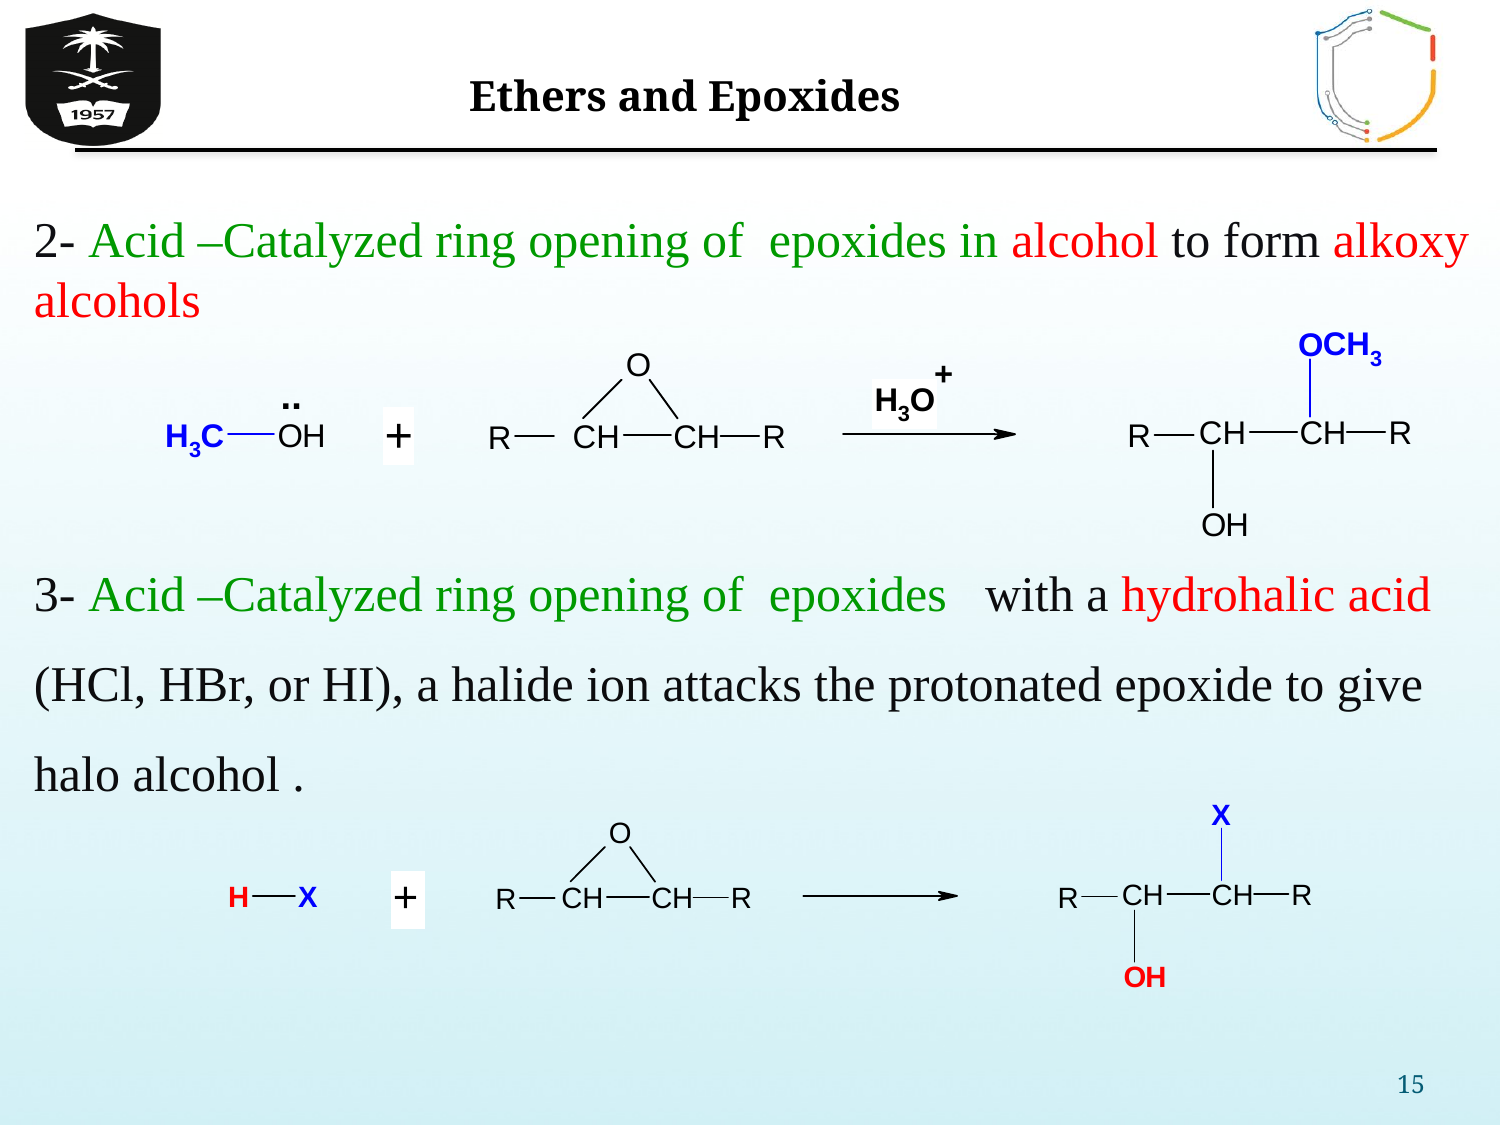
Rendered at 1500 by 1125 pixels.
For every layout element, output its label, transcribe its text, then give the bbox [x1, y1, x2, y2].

text_box 2- Acid –Catalyzed ring opening of epoxides in alcohol to form alkoxy alcohols [19, 200, 1488, 336]
text_box Ethers and Epoxides [454, 62, 916, 128]
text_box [224, 798, 1319, 1001]
text_box 15 [1299, 1042, 1425, 1103]
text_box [161, 325, 1419, 551]
text_box 3- Acid –Catalyzed ring opening of epoxides with a hydrohalic acid (HCl, HBr, or HI), a halide ion attacks the protonated epoxide to give halo alcohol . [19, 524, 1500, 809]
picture [0, 0, 1500, 1125]
